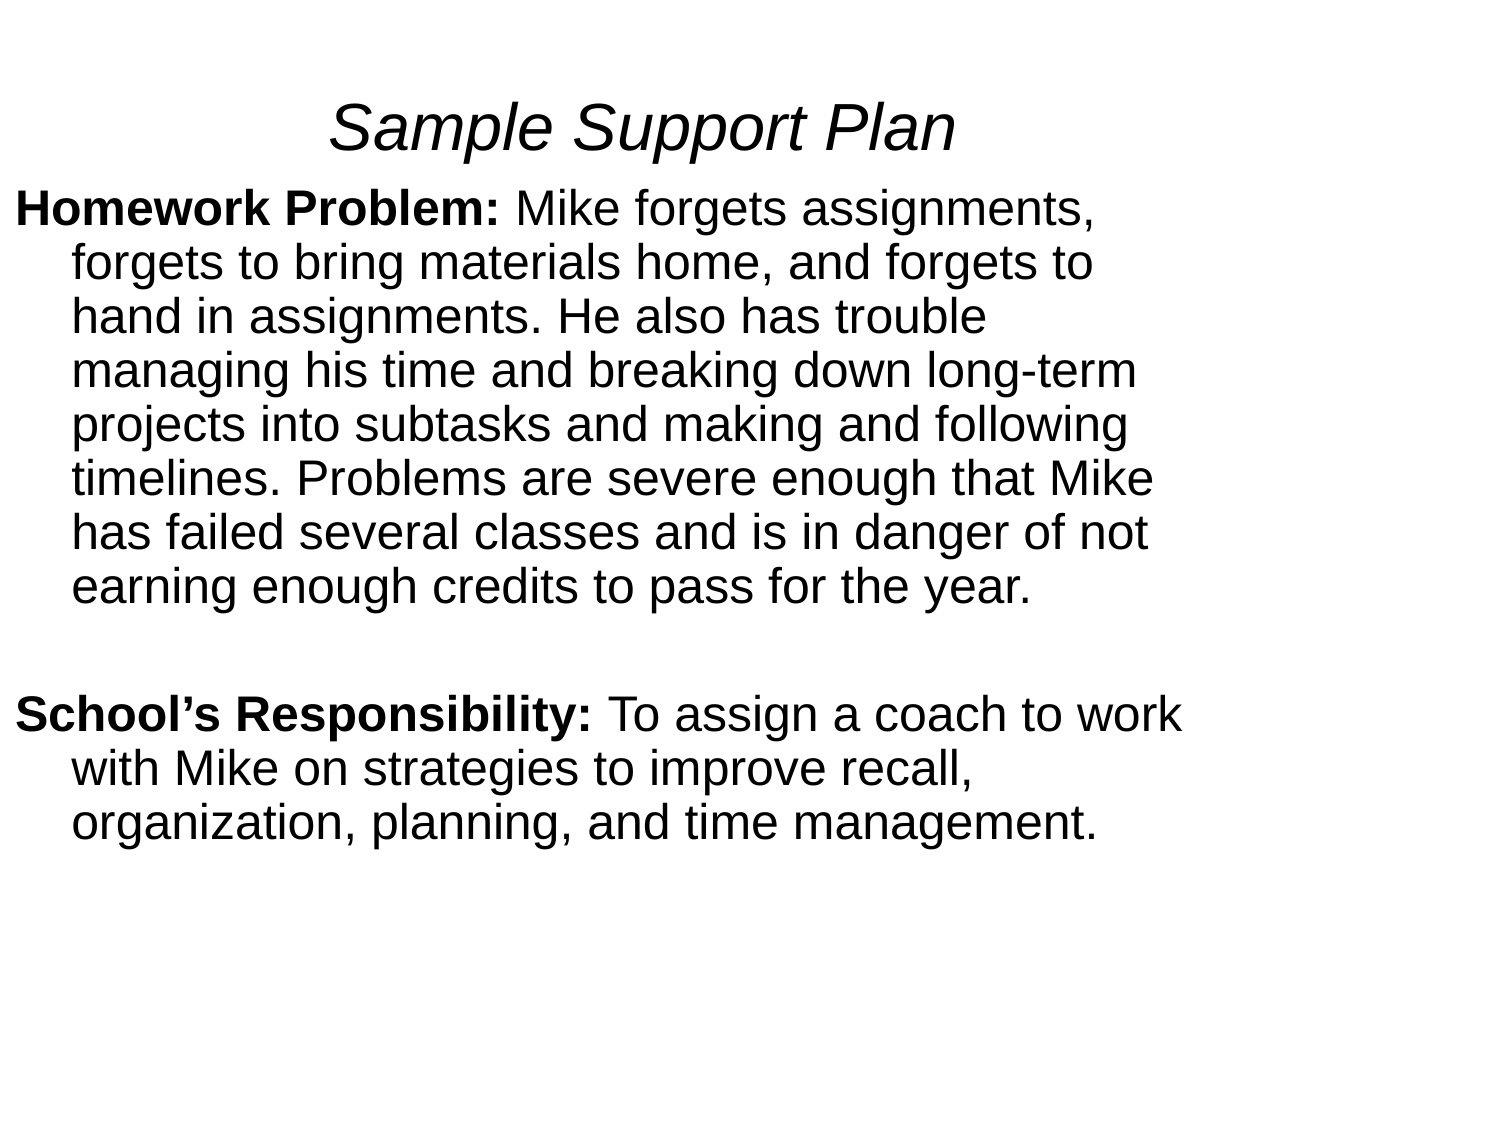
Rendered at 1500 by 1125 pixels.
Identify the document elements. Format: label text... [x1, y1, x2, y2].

list Homework Problem: Mike forgets assignments, forgets to bring materials home, and forgets to hand in assignments. He also has trouble managing his time and breaking down long-term projects into subtasks and making and following timelines. Problems are severe enough that Mike has failed several classes and is in danger of not earning enough credits to pass for the year. School’s Responsibility: To assign a coach to work with Mike on strategies to improve recall, organization, planning, and time management. [0, 174, 1212, 913]
title Sample Support Plan [35, 59, 1252, 188]
